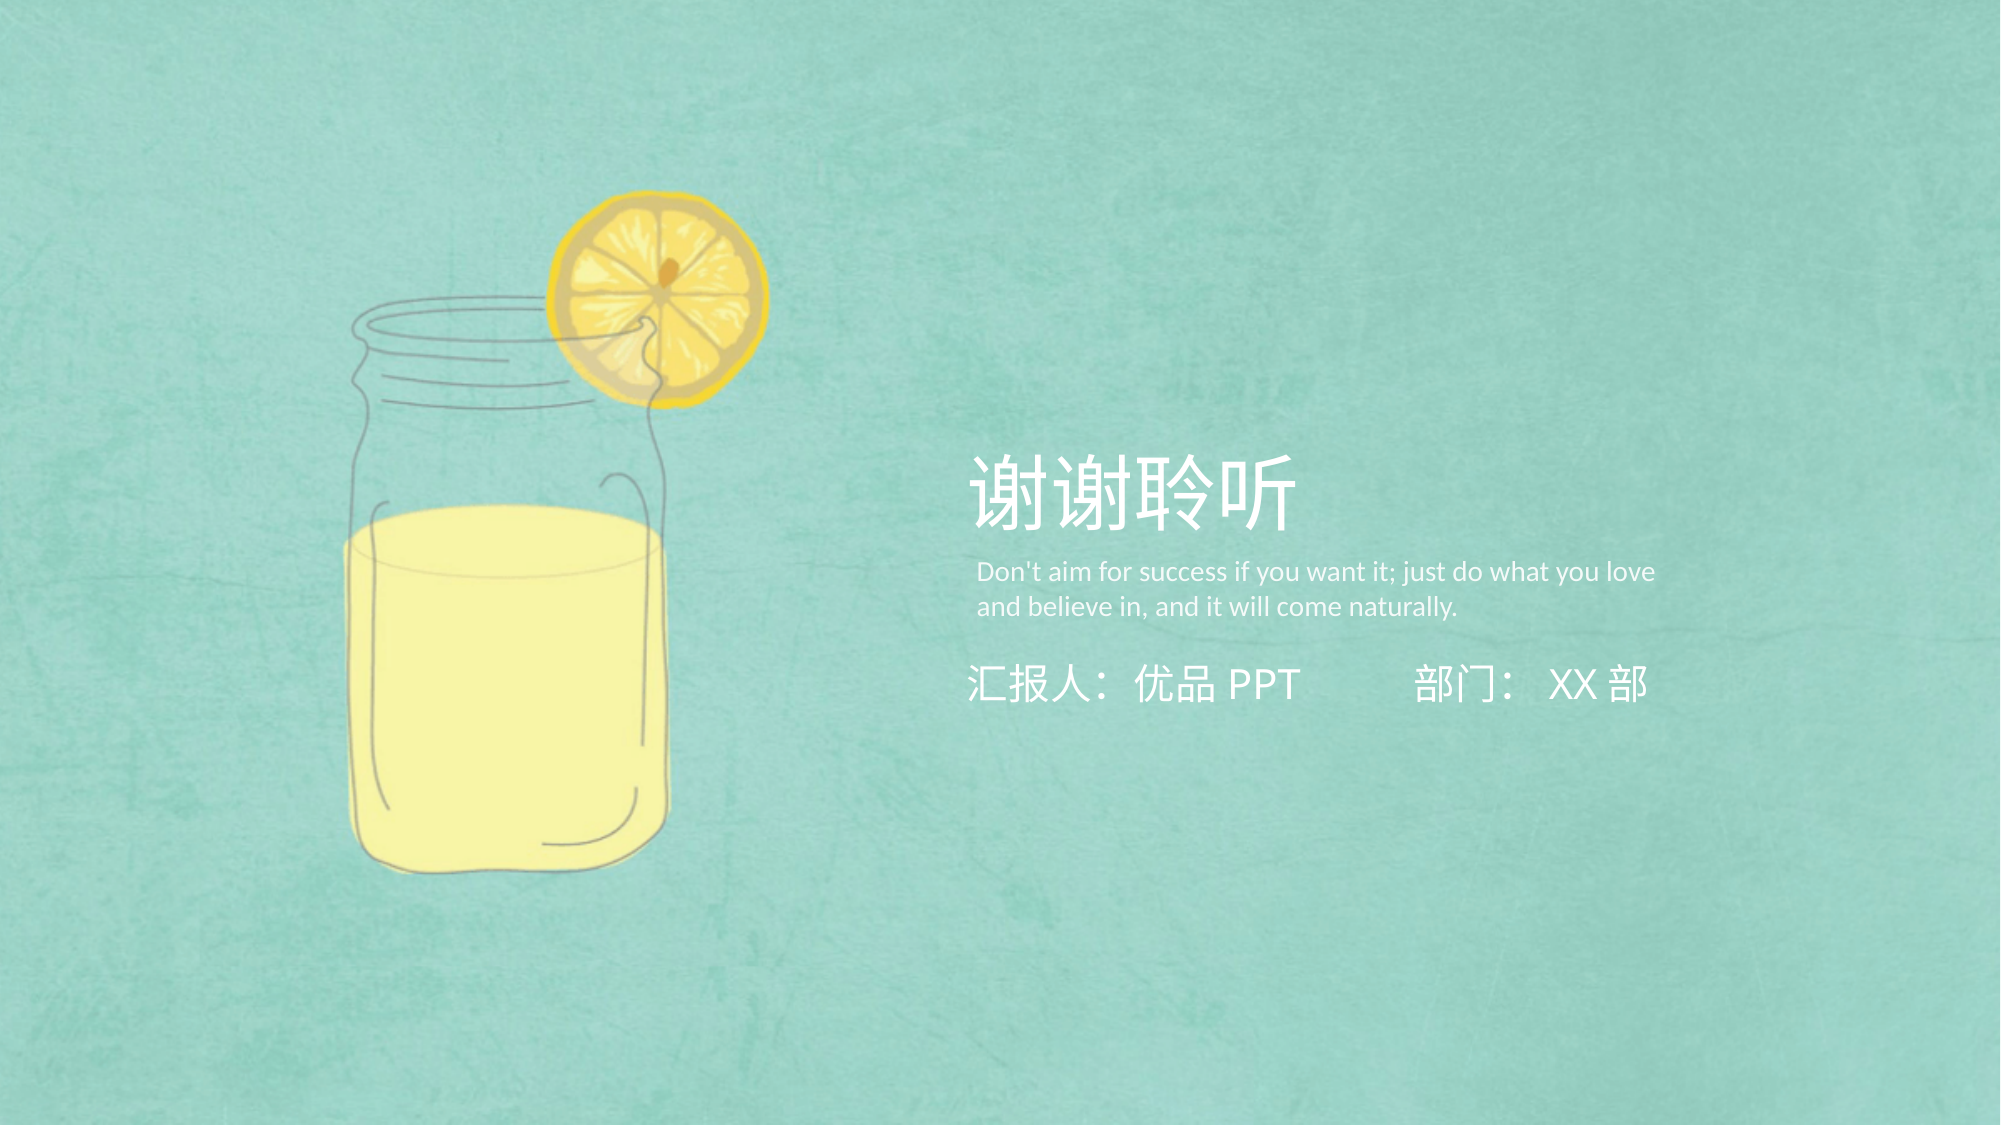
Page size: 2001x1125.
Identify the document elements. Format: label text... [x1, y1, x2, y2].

text_box 汇报人：优品PPT [951, 650, 1398, 715]
text_box Don't aim for success if you want it; just do what you love and believe in, and it will come naturally. [961, 549, 1709, 630]
text_box 部门：XX部 [1398, 650, 1856, 715]
text_box 谢谢聆听 [952, 433, 2000, 549]
picture [0, 0, 2001, 1125]
